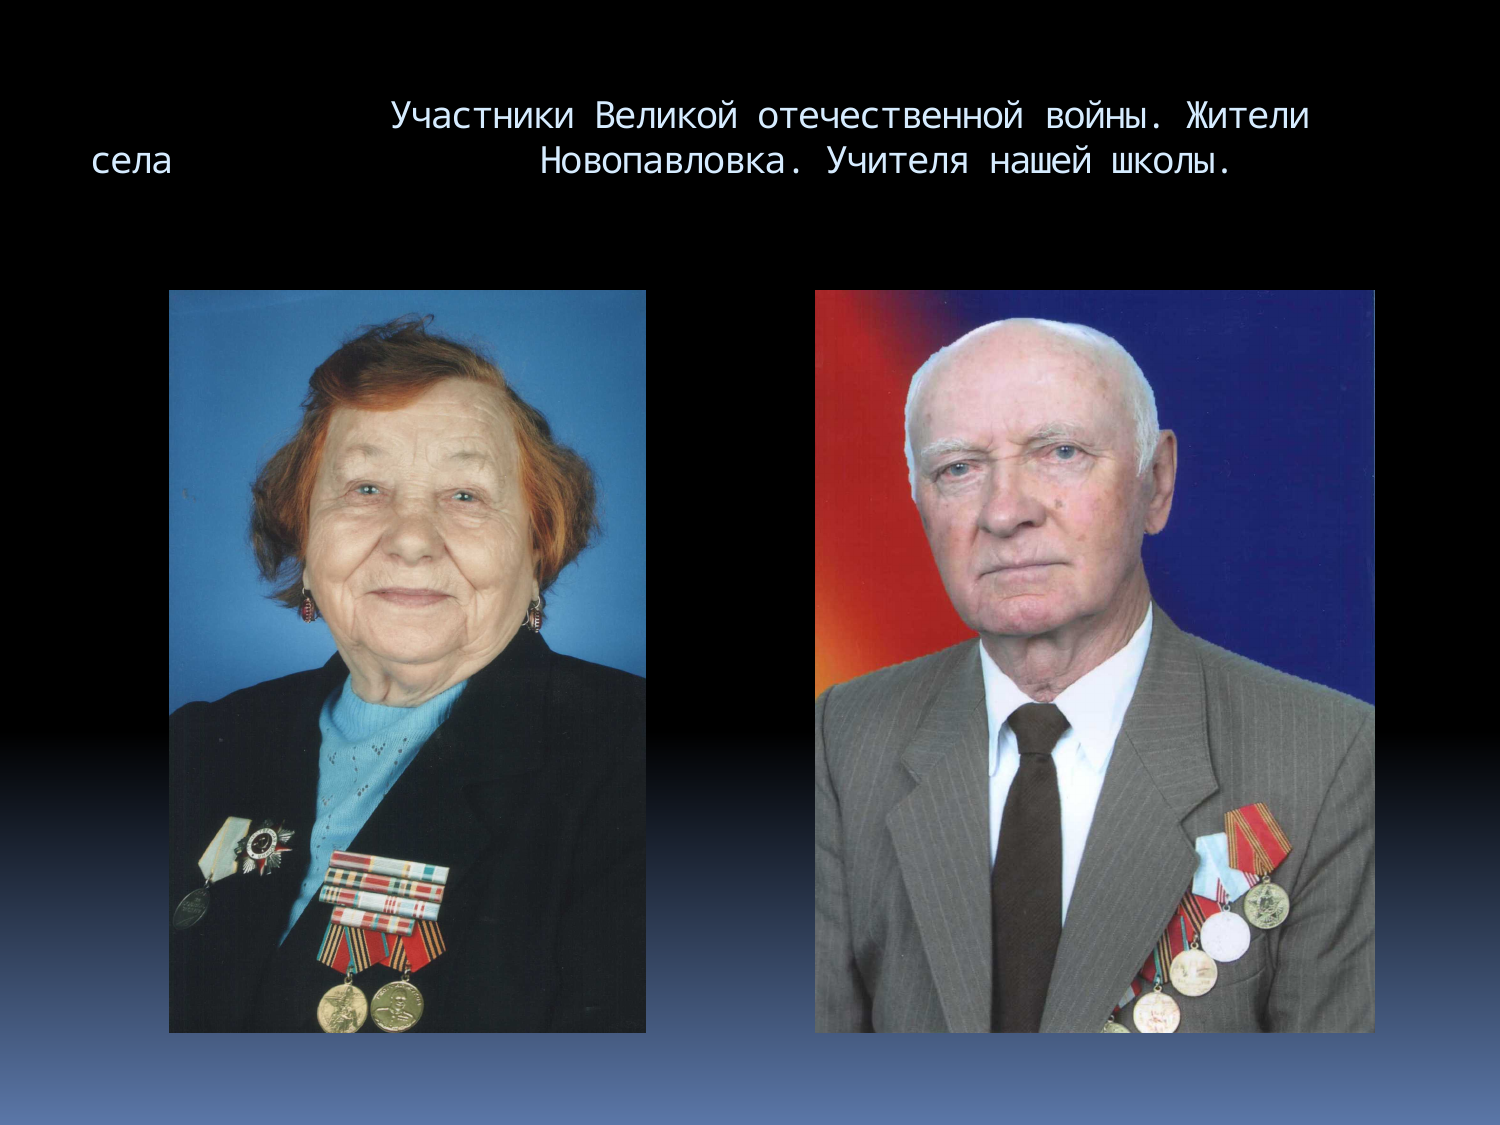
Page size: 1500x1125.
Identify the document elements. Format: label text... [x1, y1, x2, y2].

title Участники Великой отечественной войны. Жители села Новопавловка. Учителя нашей школы. [75, 83, 1425, 234]
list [815, 289, 1375, 1034]
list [168, 289, 647, 1034]
